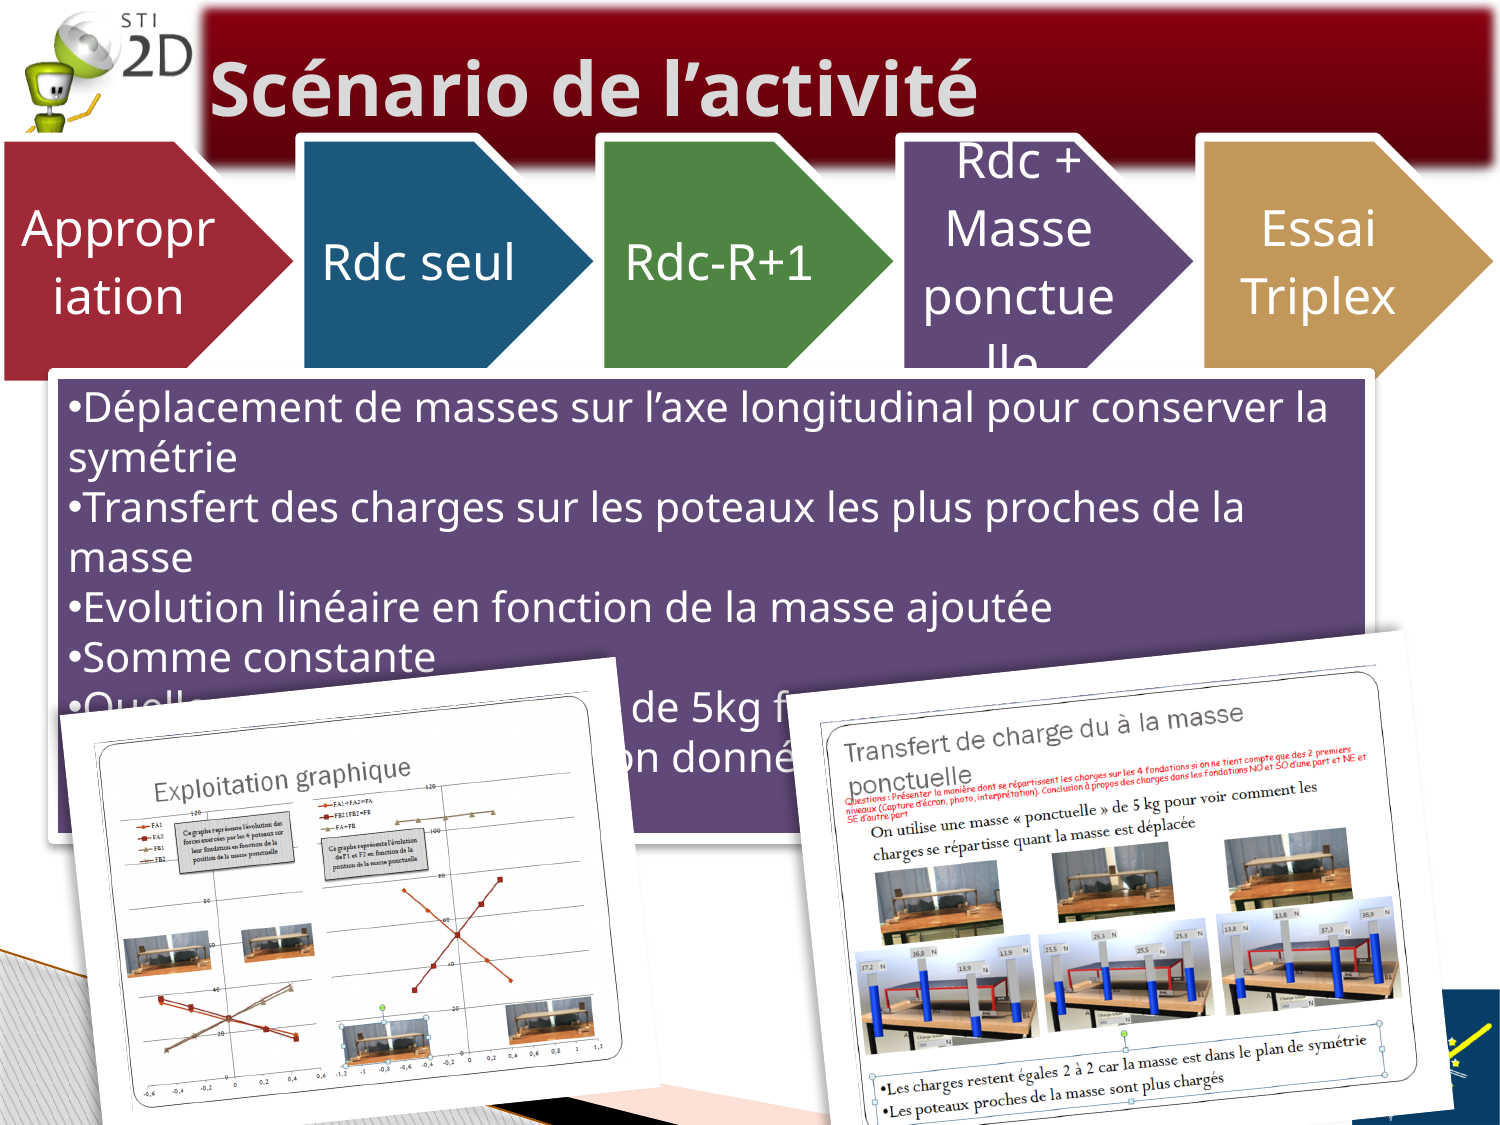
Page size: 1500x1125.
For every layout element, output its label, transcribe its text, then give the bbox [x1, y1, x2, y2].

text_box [0, 136, 1500, 386]
picture [821, 666, 1419, 1125]
picture [1352, 989, 1500, 1125]
text_box Déplacement de masses sur l’axe longitudinal pour conserver la symétrie Transfert des charges sur les poteaux les plus proches de la masse Evolution linéaire en fonction de la masse ajoutée Somme constante Quelle position de la masse de 5kg ferait basculer la structure, Quelle masse en une position donnée surchargerait les fondations? [48, 398, 1375, 844]
title Scénario de l’activité [194, 0, 1425, 136]
picture [95, 692, 626, 1110]
